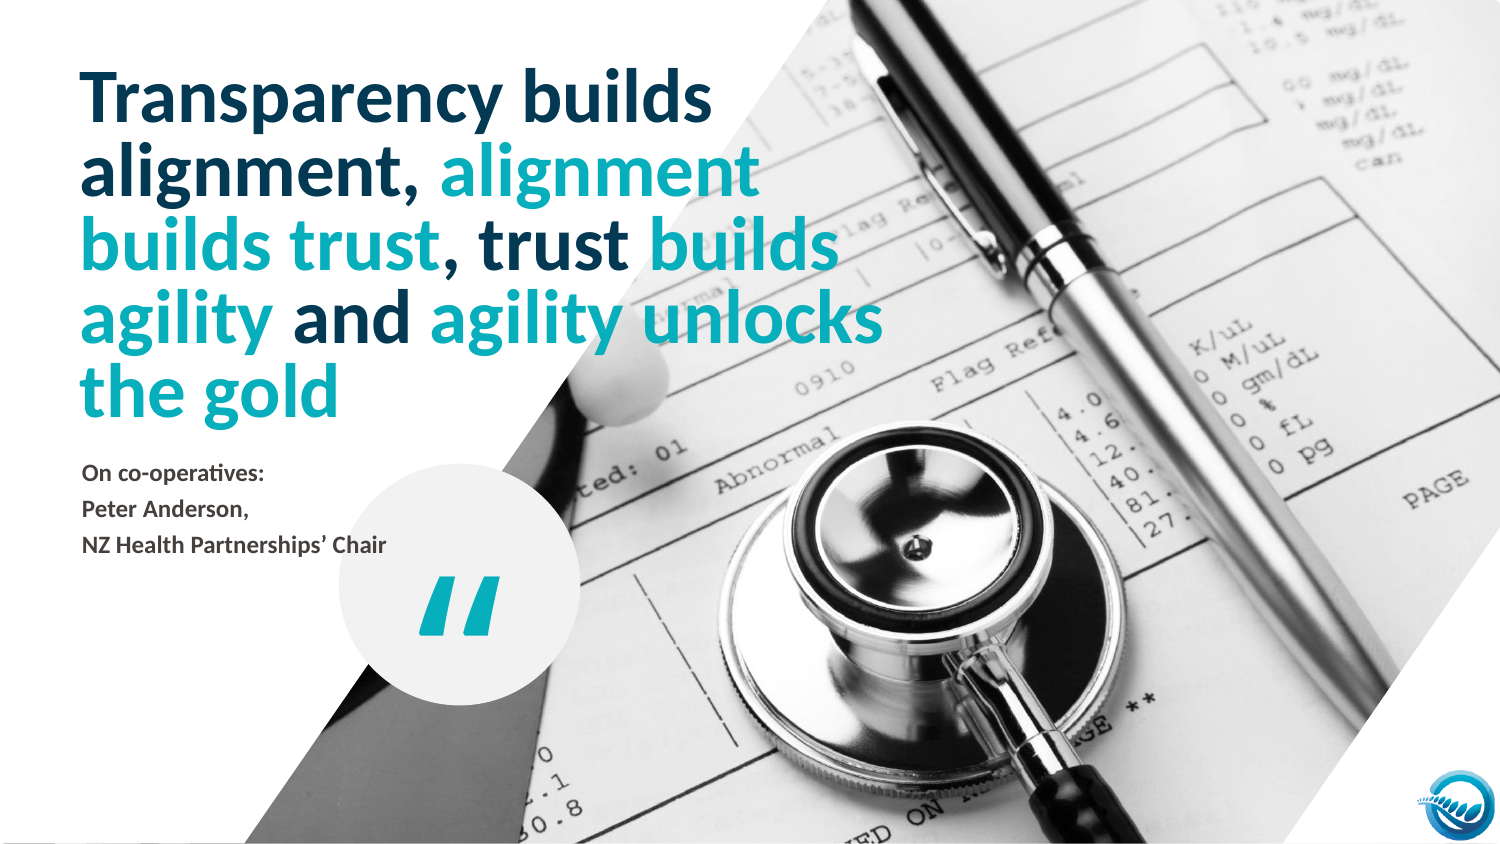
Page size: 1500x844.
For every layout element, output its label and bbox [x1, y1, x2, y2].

text_box [0, 0, 1500, 844]
picture [1399, 752, 1495, 843]
